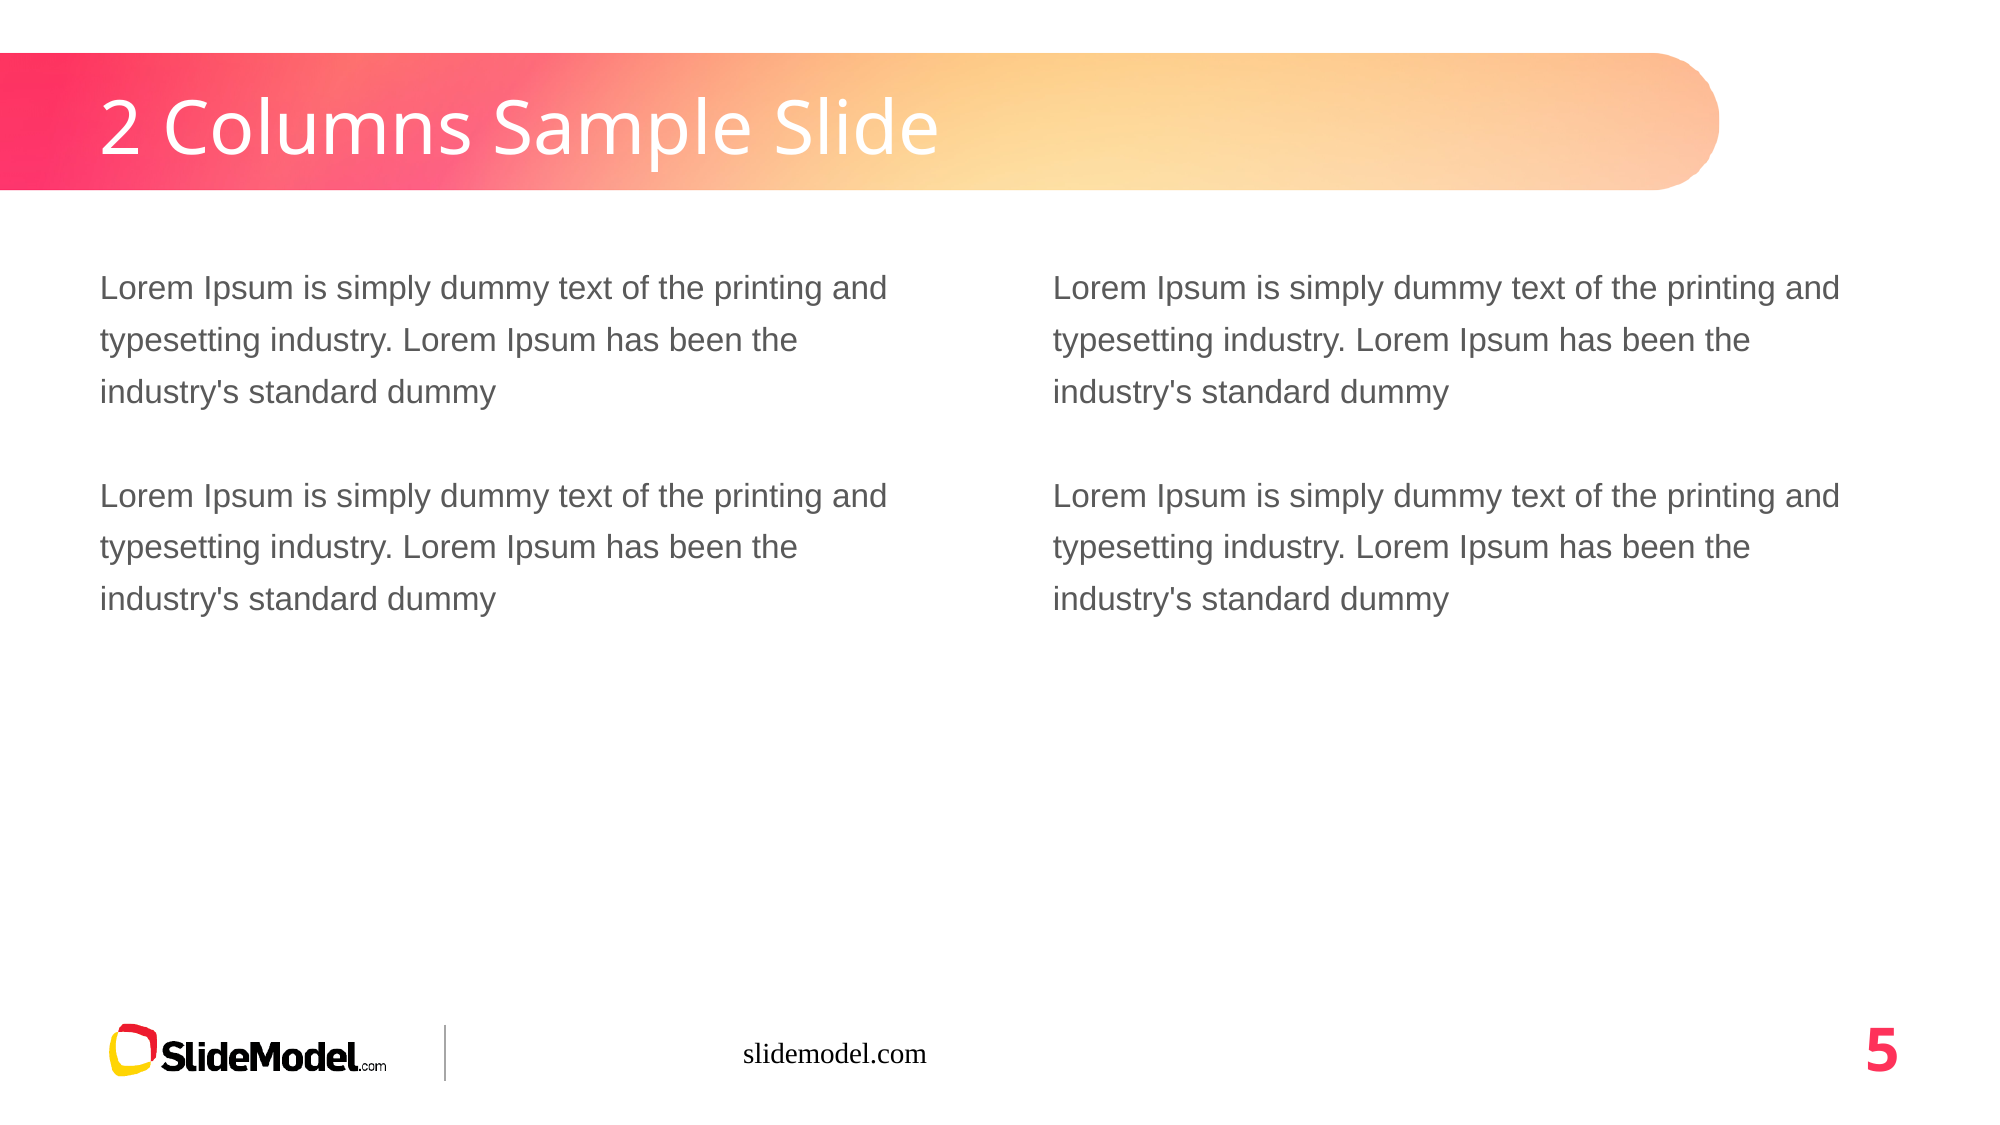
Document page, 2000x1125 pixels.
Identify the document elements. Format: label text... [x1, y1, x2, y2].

picture [99, 1004, 407, 1095]
list Lorem Ipsum is simply dummy text of the printing and typesetting industry. Lorem Ipsum has been the industry's standard dummy Lorem Ipsum is simply dummy text of the printing and typesetting industry. Lorem Ipsum has been the industry's standard dummy [1052, 244, 1900, 953]
picture [0, 19, 2000, 226]
slide_number 5 [1432, 1022, 1900, 1083]
title 2 Columns Sample Slide [99, 66, 1900, 183]
footer slidemodel.com [518, 1022, 1152, 1083]
list Lorem Ipsum is simply dummy text of the printing and typesetting industry. Lorem Ipsum has been the industry's standard dummy Lorem Ipsum is simply dummy text of the printing and typesetting industry. Lorem Ipsum has been the industry's standard dummy [99, 244, 945, 953]
